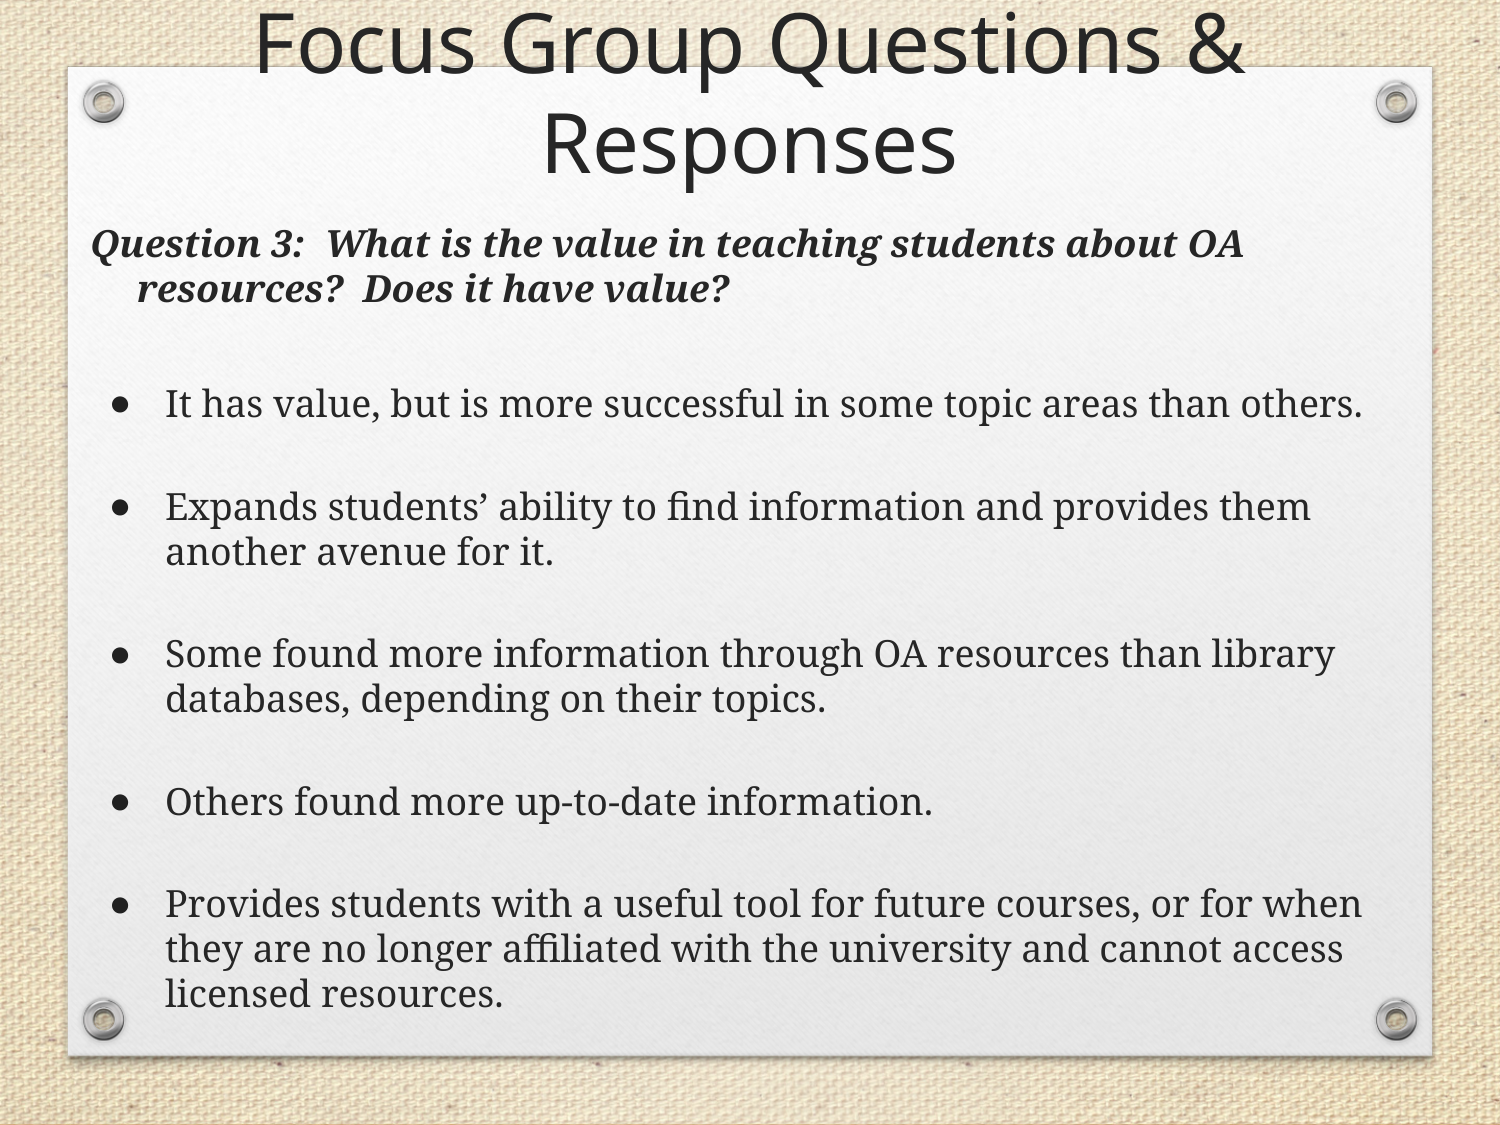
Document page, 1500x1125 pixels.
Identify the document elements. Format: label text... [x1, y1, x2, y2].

title Focus Group Questions & Responses [75, 17, 1425, 205]
picture [0, 0, 1500, 1125]
list Question 3: What is the value in teaching students about OA resources? Does it have value? It has value, but is more successful in some topic areas than others. Expands students’ ability to find information and provides them another avenue for it. Some found more information through OA resources than library databases, depending on their topics. Others found more up-to-date information. Provides students with a useful tool for future courses, or for when they are no longer affiliated with the university and cannot access licensed resources. [75, 205, 1425, 1021]
